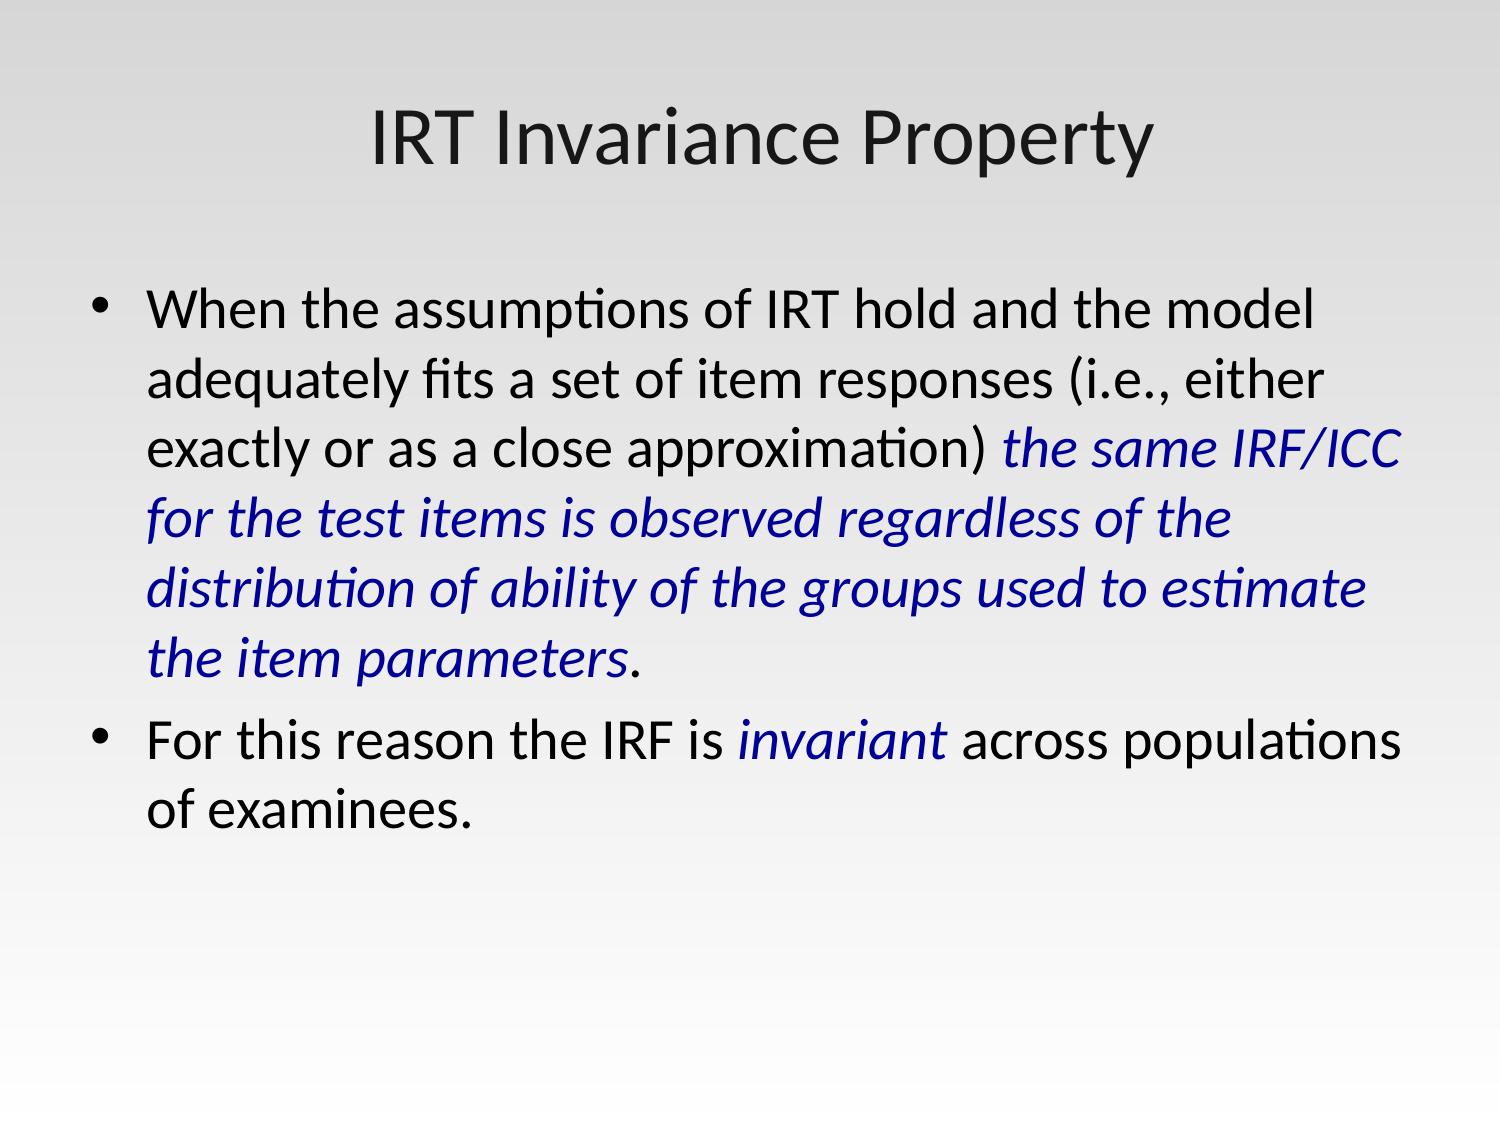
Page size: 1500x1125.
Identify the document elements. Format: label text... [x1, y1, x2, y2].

title IRT Invariance Property [24, 37, 1500, 225]
list When the assumptions of IRT hold and the model adequately fits a set of item responses (i.e., either exactly or as a close approximation) the same IRF/ICC for the test items is observed regardless of the distribution of ability of the groups used to estimate the item parameters. For this reason the IRF is invariant across populations of examinees. [75, 262, 1425, 1005]
